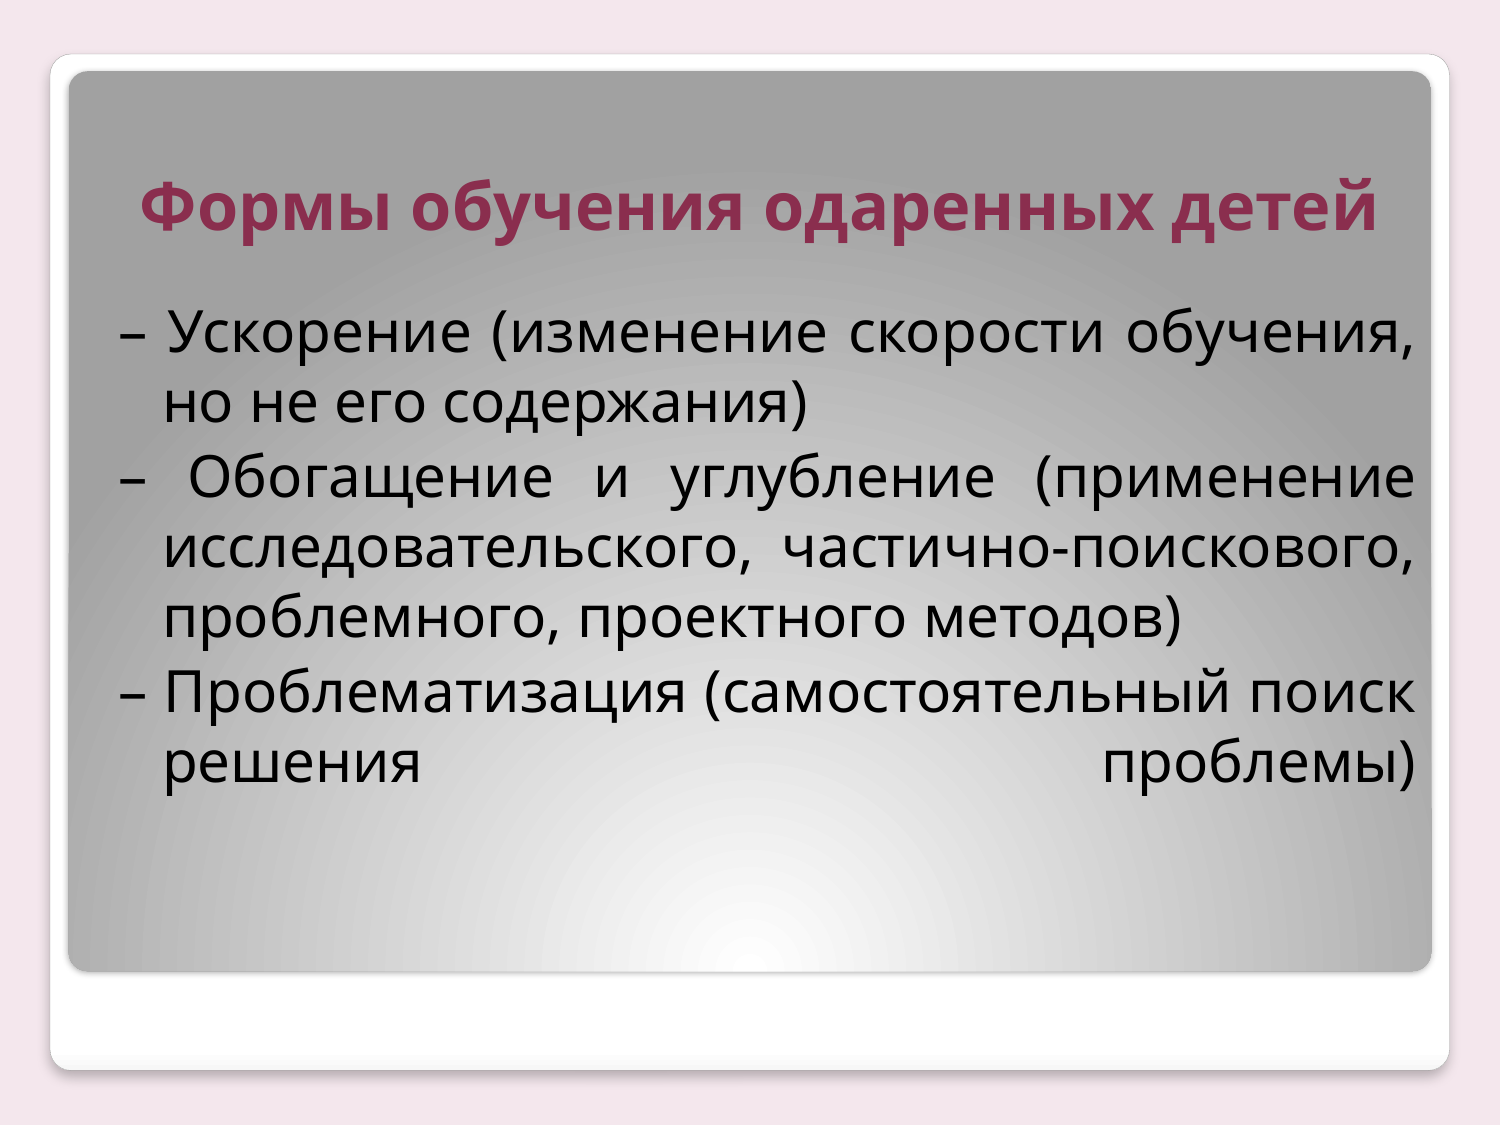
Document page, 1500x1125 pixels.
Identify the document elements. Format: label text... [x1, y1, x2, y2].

title Формы обучения одаренных детей [88, 78, 1431, 251]
list – Ускорение (изменение скорости обучения, но не его содержания) – Обогащение и углубление (применение исследовательского, частично-поискового, проблемного, проектного методов) – Проблематизация (самостоятельный поиск решения проблемы) [88, 278, 1431, 966]
